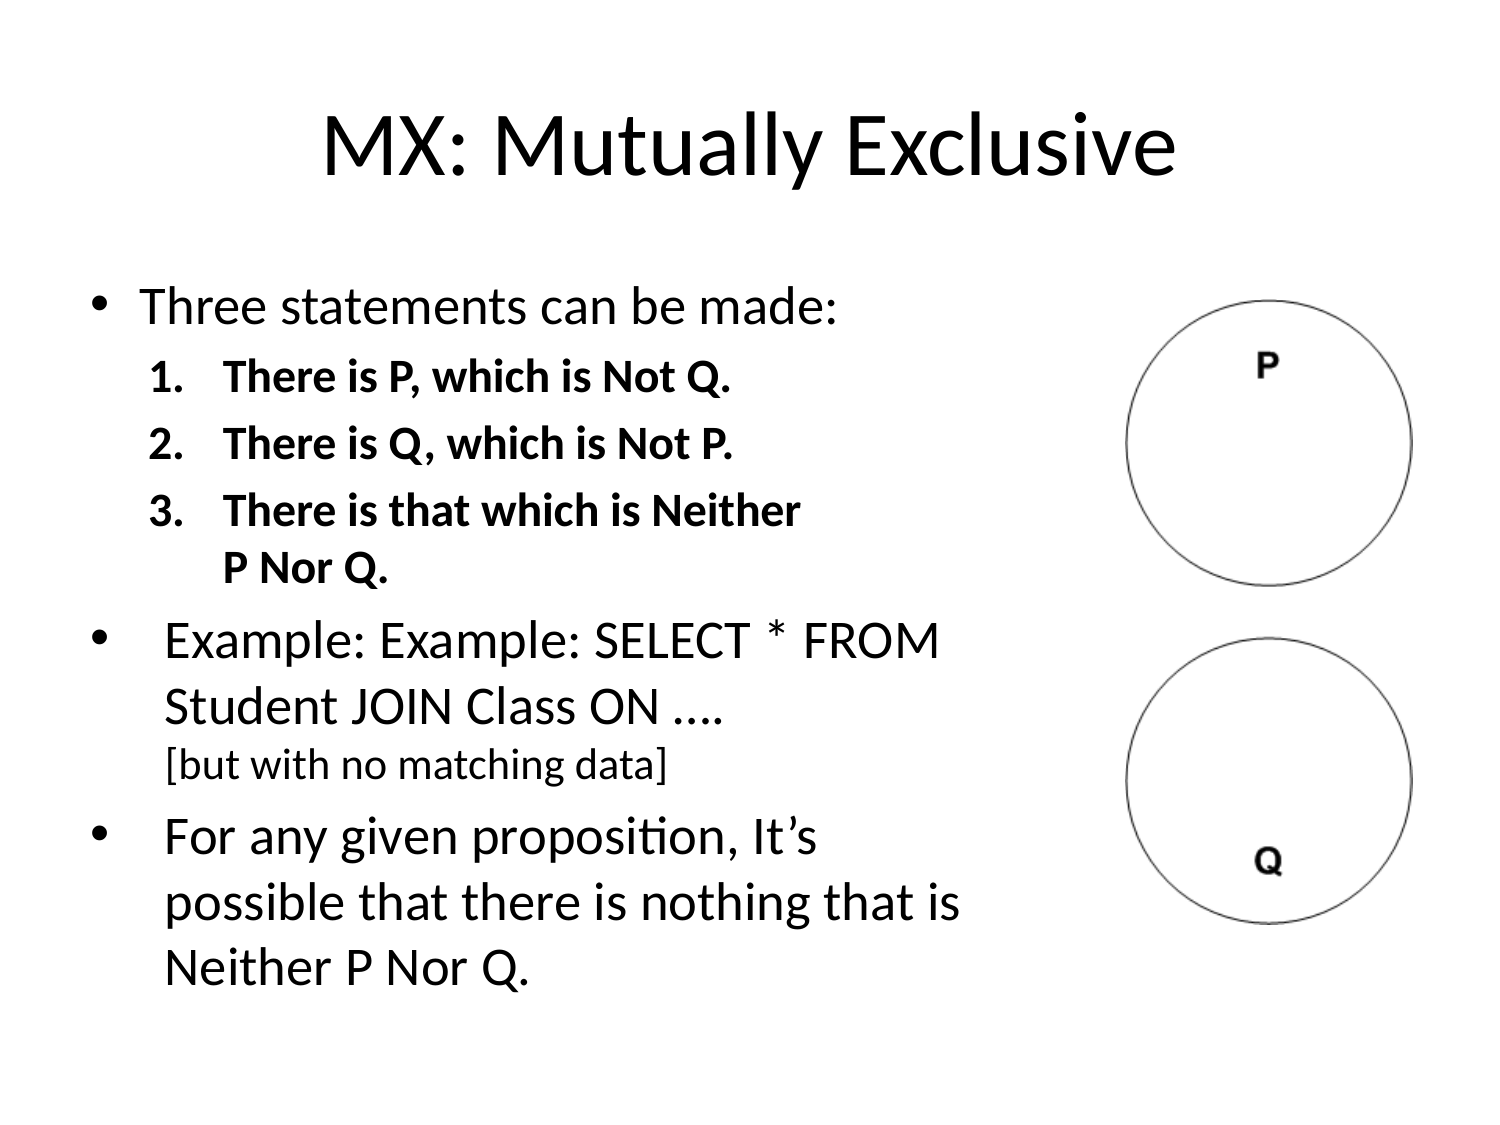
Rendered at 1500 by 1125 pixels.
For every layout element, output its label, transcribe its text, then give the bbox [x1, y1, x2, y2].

list Three statements can be made: There is P, which is Not Q. There is Q, which is Not P. There is that which is Neither P Nor Q. Example: Example: SELECT * FROM Student JOIN Class ON …. [but with no matching data] For any given proposition, It’s possible that there is nothing that is Neither P Nor Q. [75, 262, 1025, 1005]
picture [1124, 299, 1413, 926]
title MX: Mutually Exclusive [75, 45, 1425, 233]
